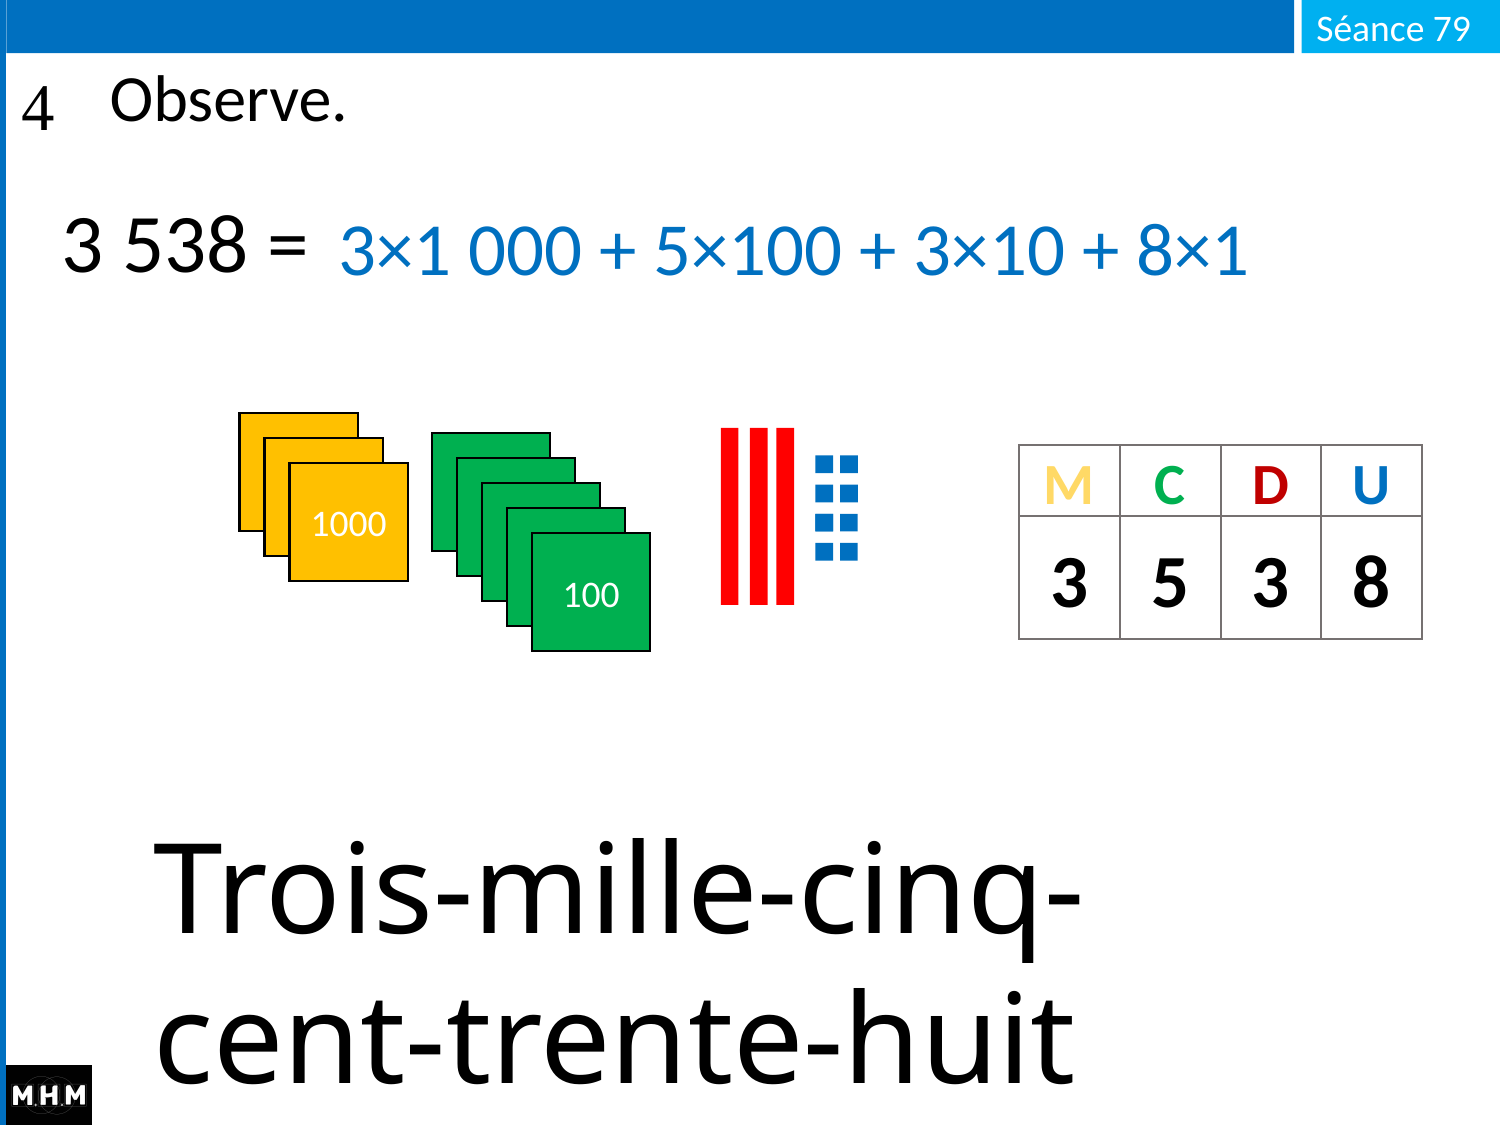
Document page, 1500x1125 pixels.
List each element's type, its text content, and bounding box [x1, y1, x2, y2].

text_box [720, 427, 740, 606]
text_box [814, 542, 834, 562]
text_box [814, 484, 834, 503]
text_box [1018, 445, 1423, 640]
text_box Trois-mille-cinq-cent-trente-huit [138, 800, 1389, 1116]
picture [6, 1065, 92, 1125]
text_box [839, 542, 859, 562]
text_box [839, 484, 859, 503]
text_box [814, 513, 834, 532]
text_box 100 [531, 532, 651, 652]
text_box 1000 [238, 412, 359, 532]
text_box 100 [456, 457, 576, 577]
text_box 100 [431, 432, 551, 552]
text_box 3×1 000 + 5×100 + 3×10 + 8×1 [323, 186, 1446, 298]
text_box [775, 427, 795, 606]
text_box 3 538 = … [46, 181, 686, 297]
text_box 100 [481, 482, 601, 602]
title Observe. [94, 57, 1389, 144]
text_box [749, 427, 769, 606]
text_box 1000 [288, 462, 409, 582]
text_box 100 [506, 507, 626, 627]
text_box [814, 454, 834, 474]
text_box [839, 454, 859, 474]
text_box [839, 513, 859, 532]
text_box 1000 [263, 437, 384, 557]
